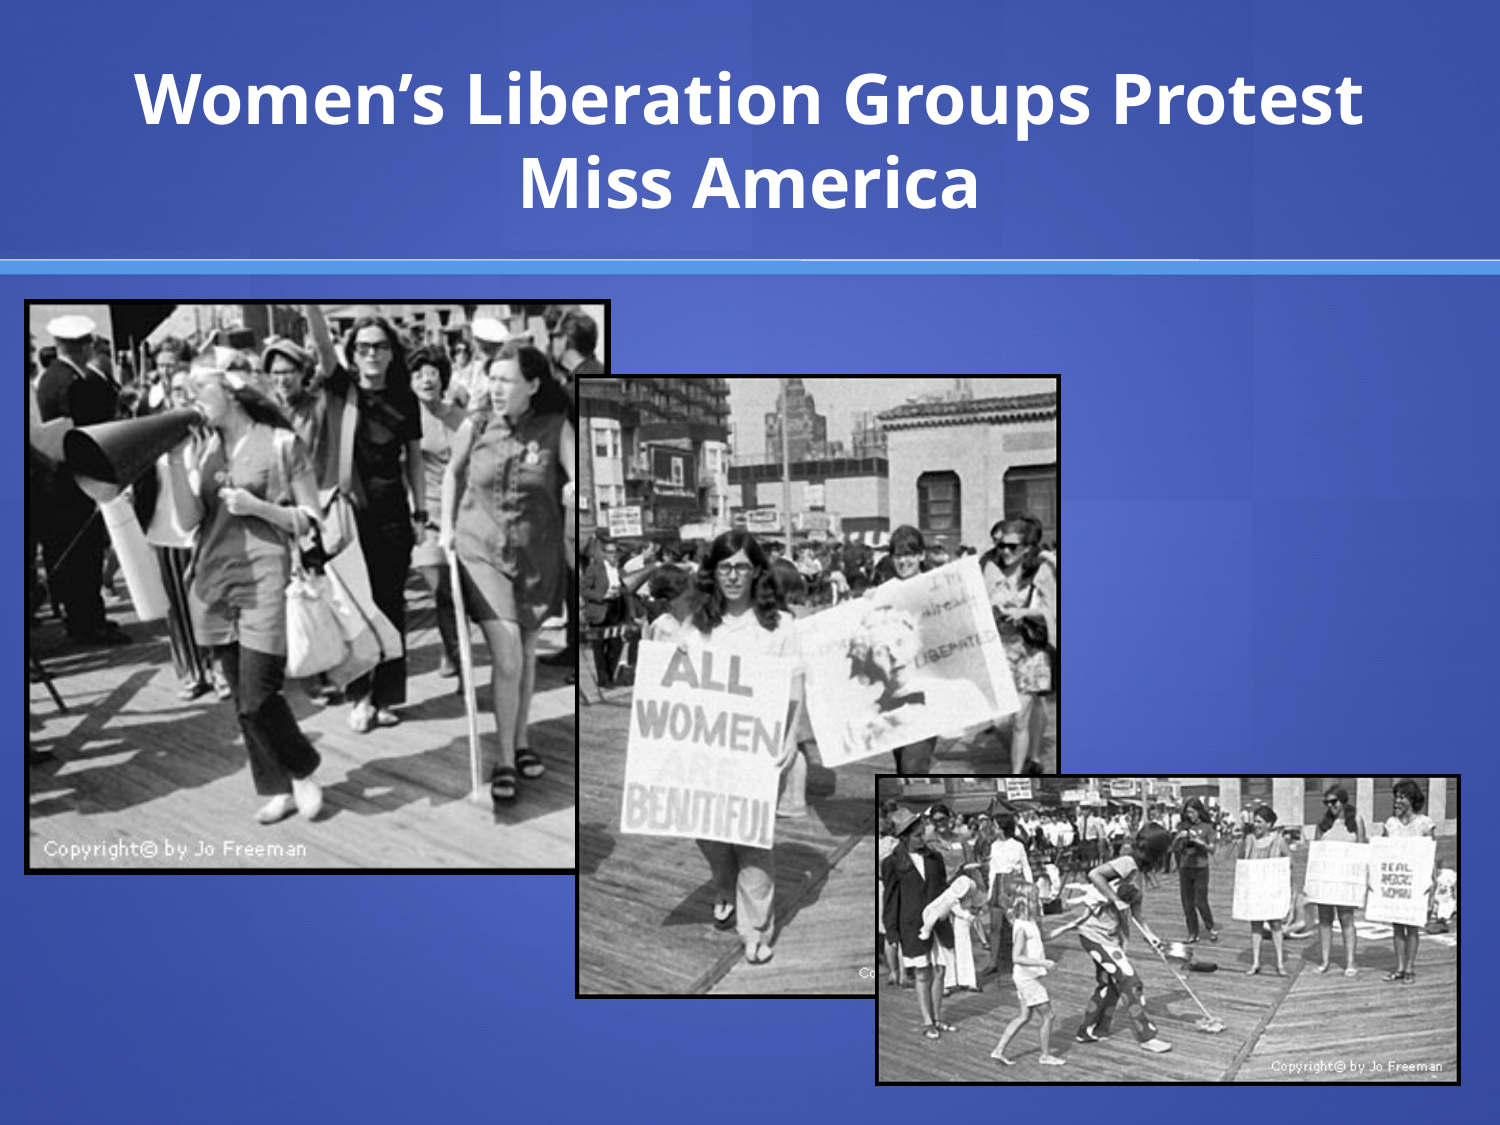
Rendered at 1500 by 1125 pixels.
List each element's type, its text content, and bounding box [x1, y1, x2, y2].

title Women’s Liberation Groups Protest Miss America [75, 45, 1425, 233]
picture [573, 373, 1462, 1088]
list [23, 298, 612, 877]
